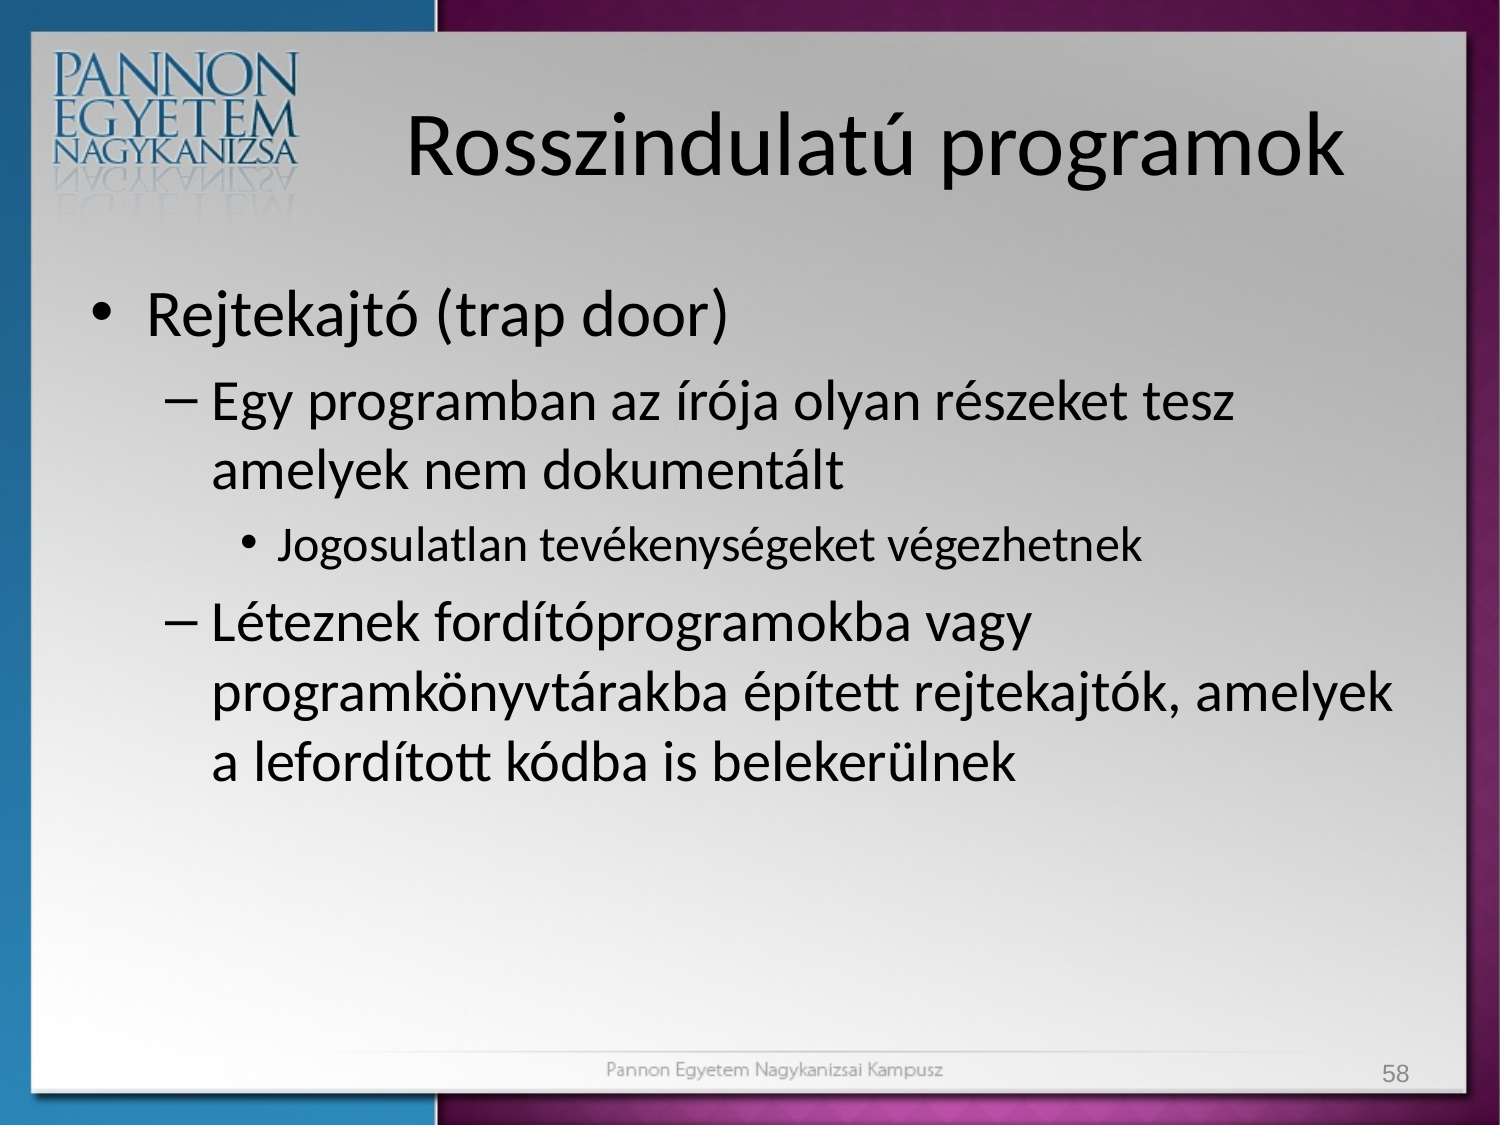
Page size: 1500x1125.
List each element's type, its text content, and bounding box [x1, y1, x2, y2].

picture [0, 0, 1500, 1125]
title Rosszindulatú programok [328, 45, 1425, 233]
list Rejtekajtó (trap door) Egy programban az írója olyan részeket tesz amelyek nem dokumentált Jogosulatlan tevékenységeket végezhetnek Léteznek fordítóprogramokba vagy programkönyvtárakba épített rejtekajtók, amelyek a lefordított kódba is belekerülnek [75, 262, 1425, 1038]
slide_number 58 [1074, 1042, 1425, 1103]
